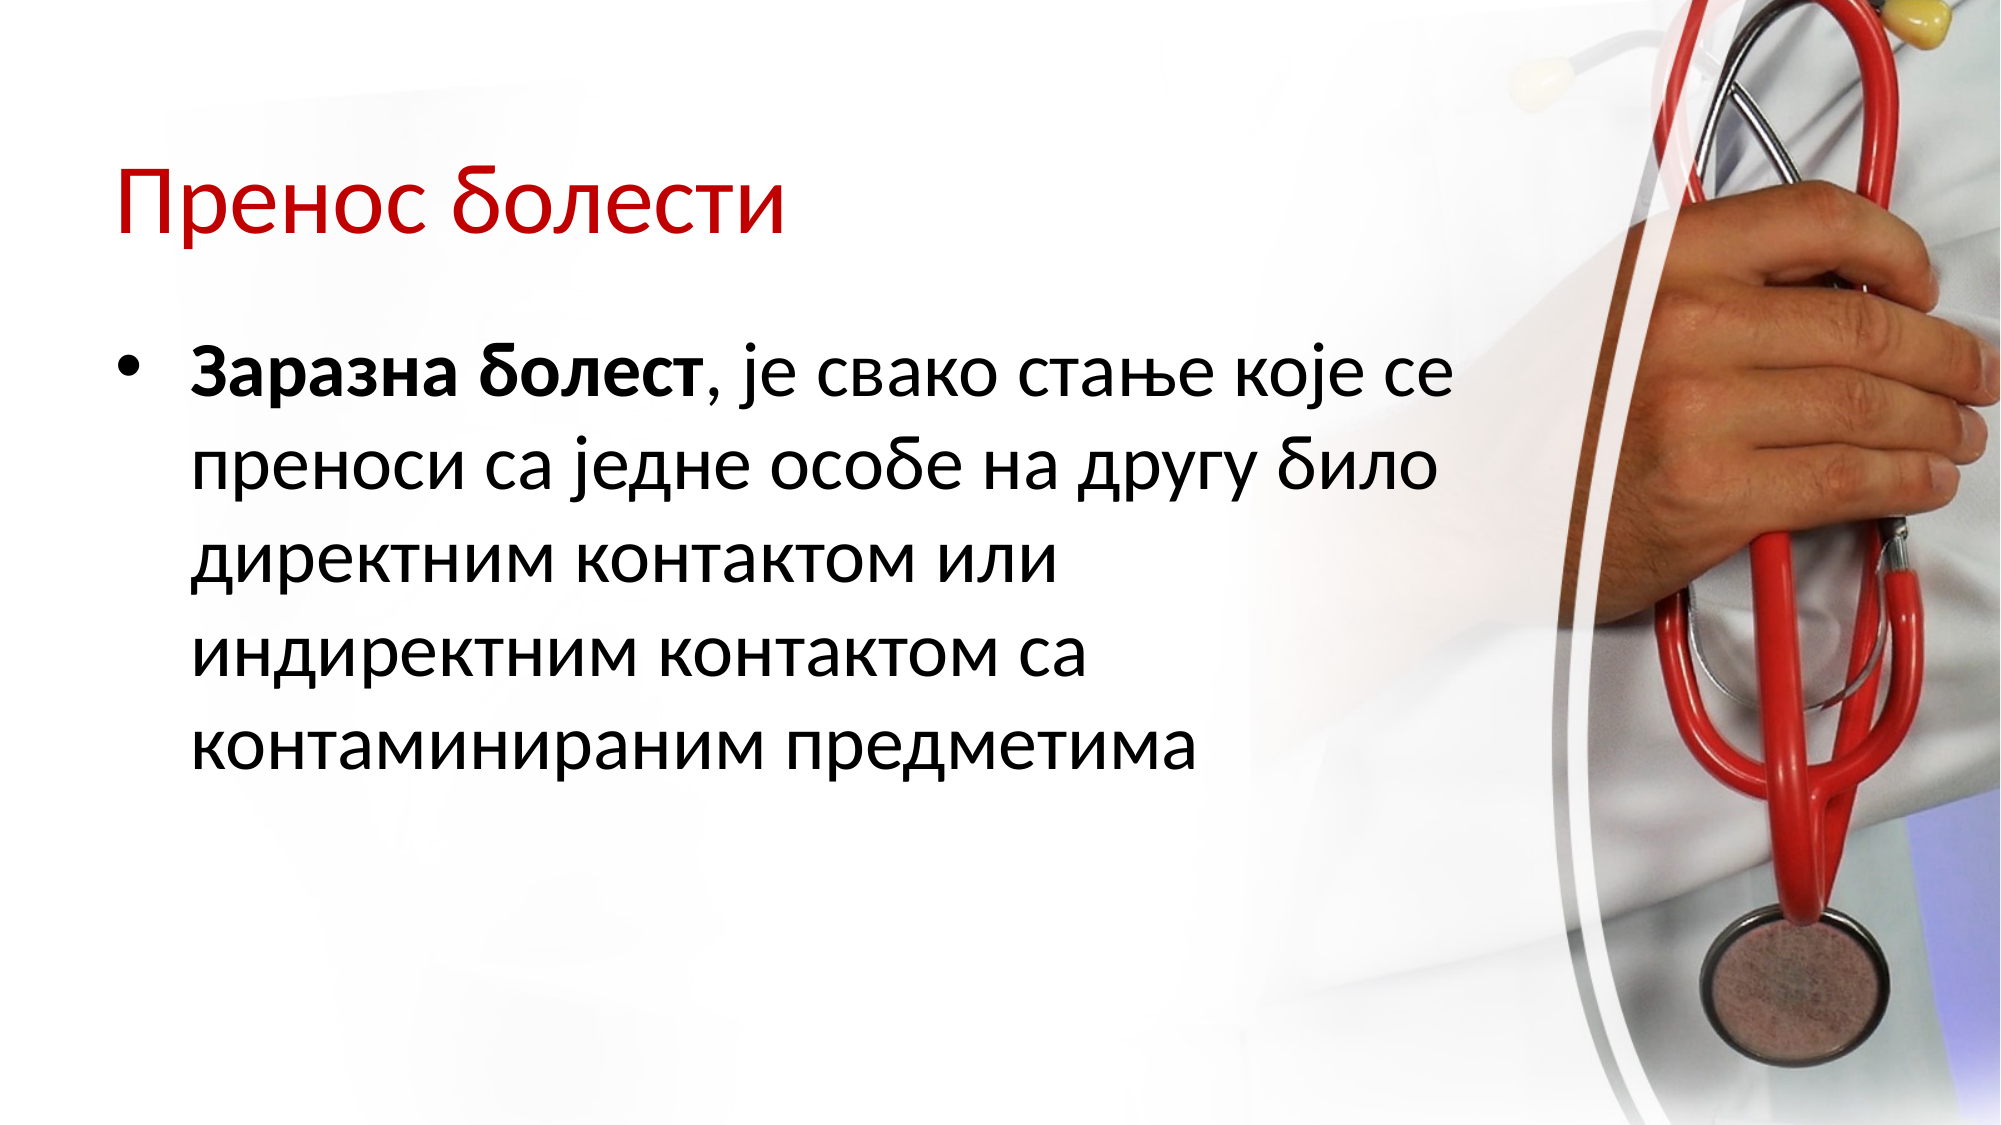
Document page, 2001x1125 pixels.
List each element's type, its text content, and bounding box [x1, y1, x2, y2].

title Пренос болести [99, 110, 1540, 278]
picture [0, 0, 2001, 1125]
list Заразна болест, је свако стање које се преноси са једне особе на другу било директним контактом или индиректним контактом са контаминираним предметима [100, 310, 1537, 1043]
